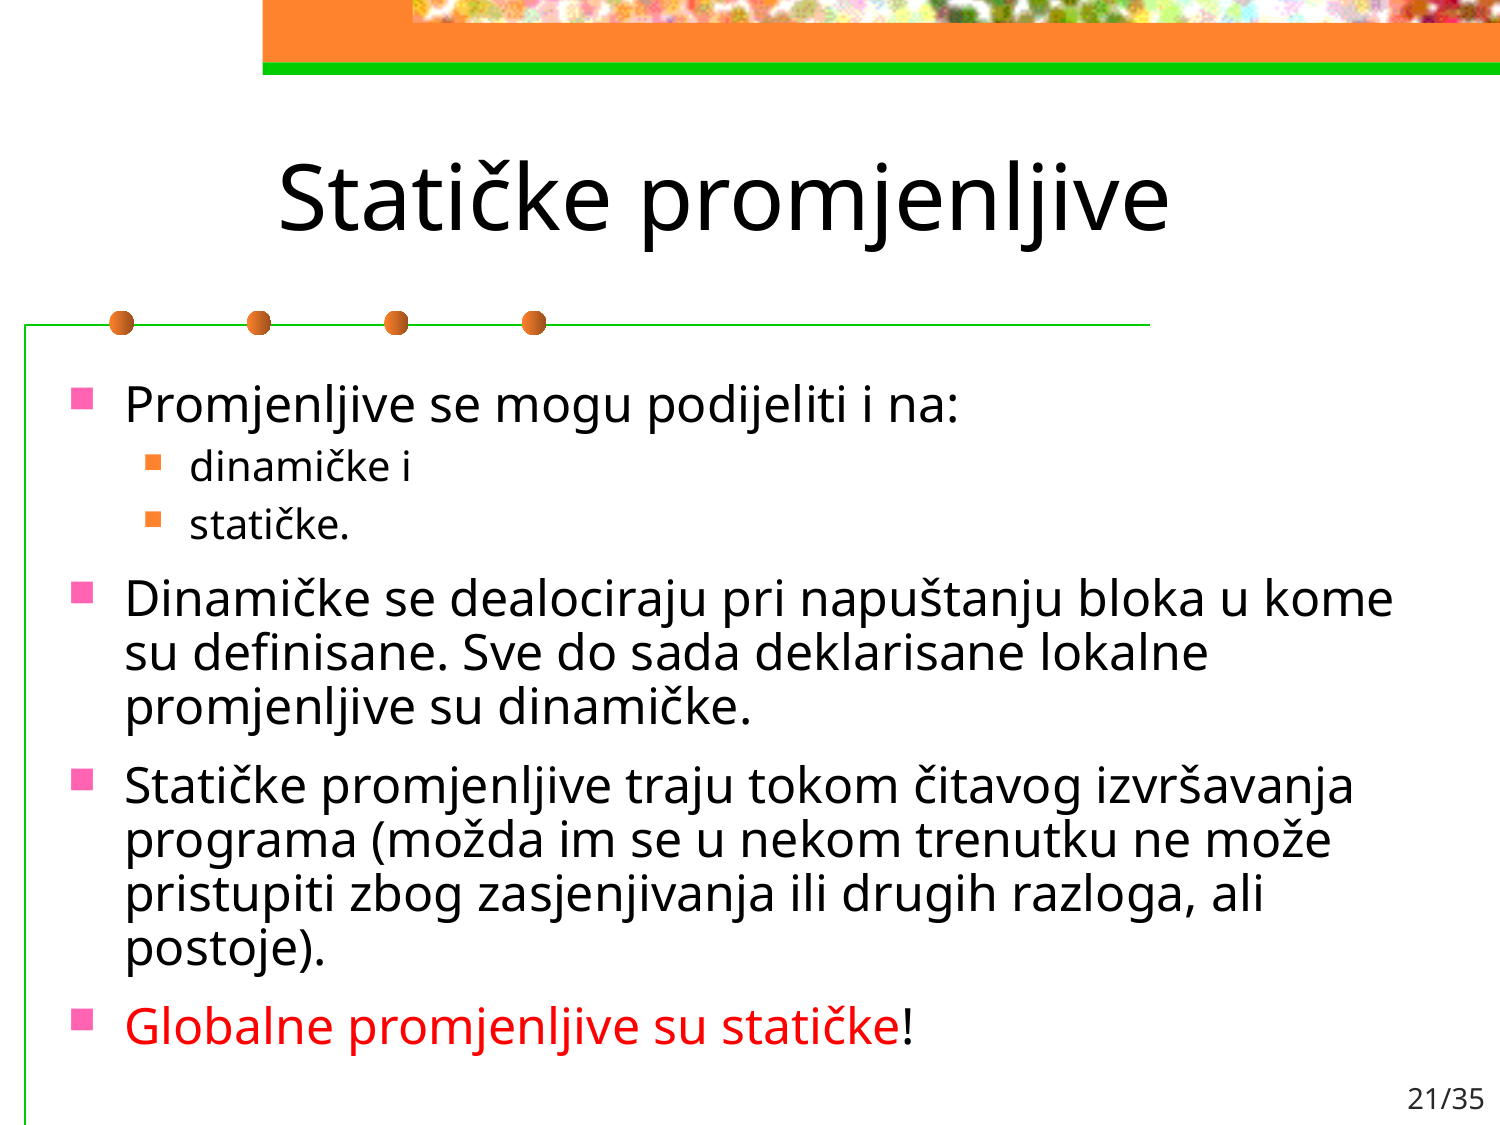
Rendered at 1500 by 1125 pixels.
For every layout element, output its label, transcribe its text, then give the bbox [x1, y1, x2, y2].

text_box 21/35 [1374, 1072, 1500, 1123]
list Promjenljive se mogu podijeliti i na: dinamičke i statičke. Dinamičke se dealociraju pri napuštanju bloka u kome su definisane. Sve do sada deklarisane lokalne promjenljive su dinamičke. Statičke promjenljive traju tokom čitavog izvršavanja programa (možda im se u nekom trenutku ne može pristupiti zbog zasjenjivanja ili drugih razloga, ali postoje). Globalne promjenljive su statičke! [53, 371, 1459, 1047]
title Statičke promjenljive [87, 99, 1363, 288]
picture [412, 0, 1500, 23]
